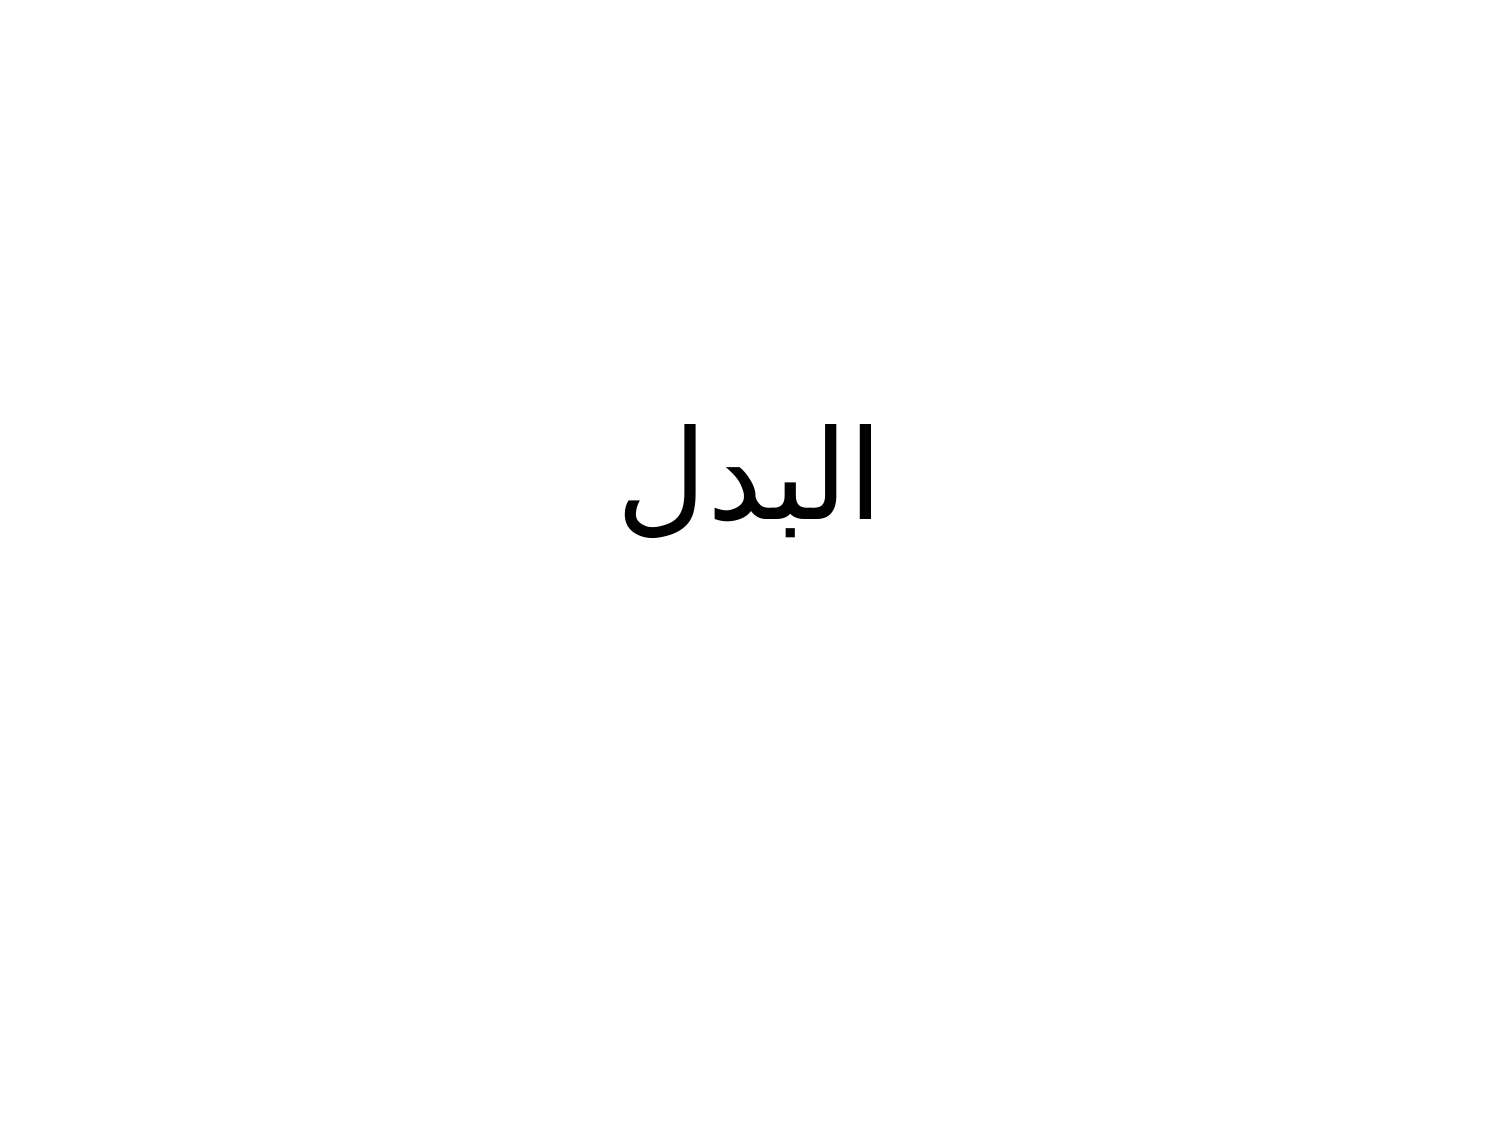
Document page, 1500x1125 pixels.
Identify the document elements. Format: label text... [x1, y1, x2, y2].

title البدل [112, 349, 1388, 591]
